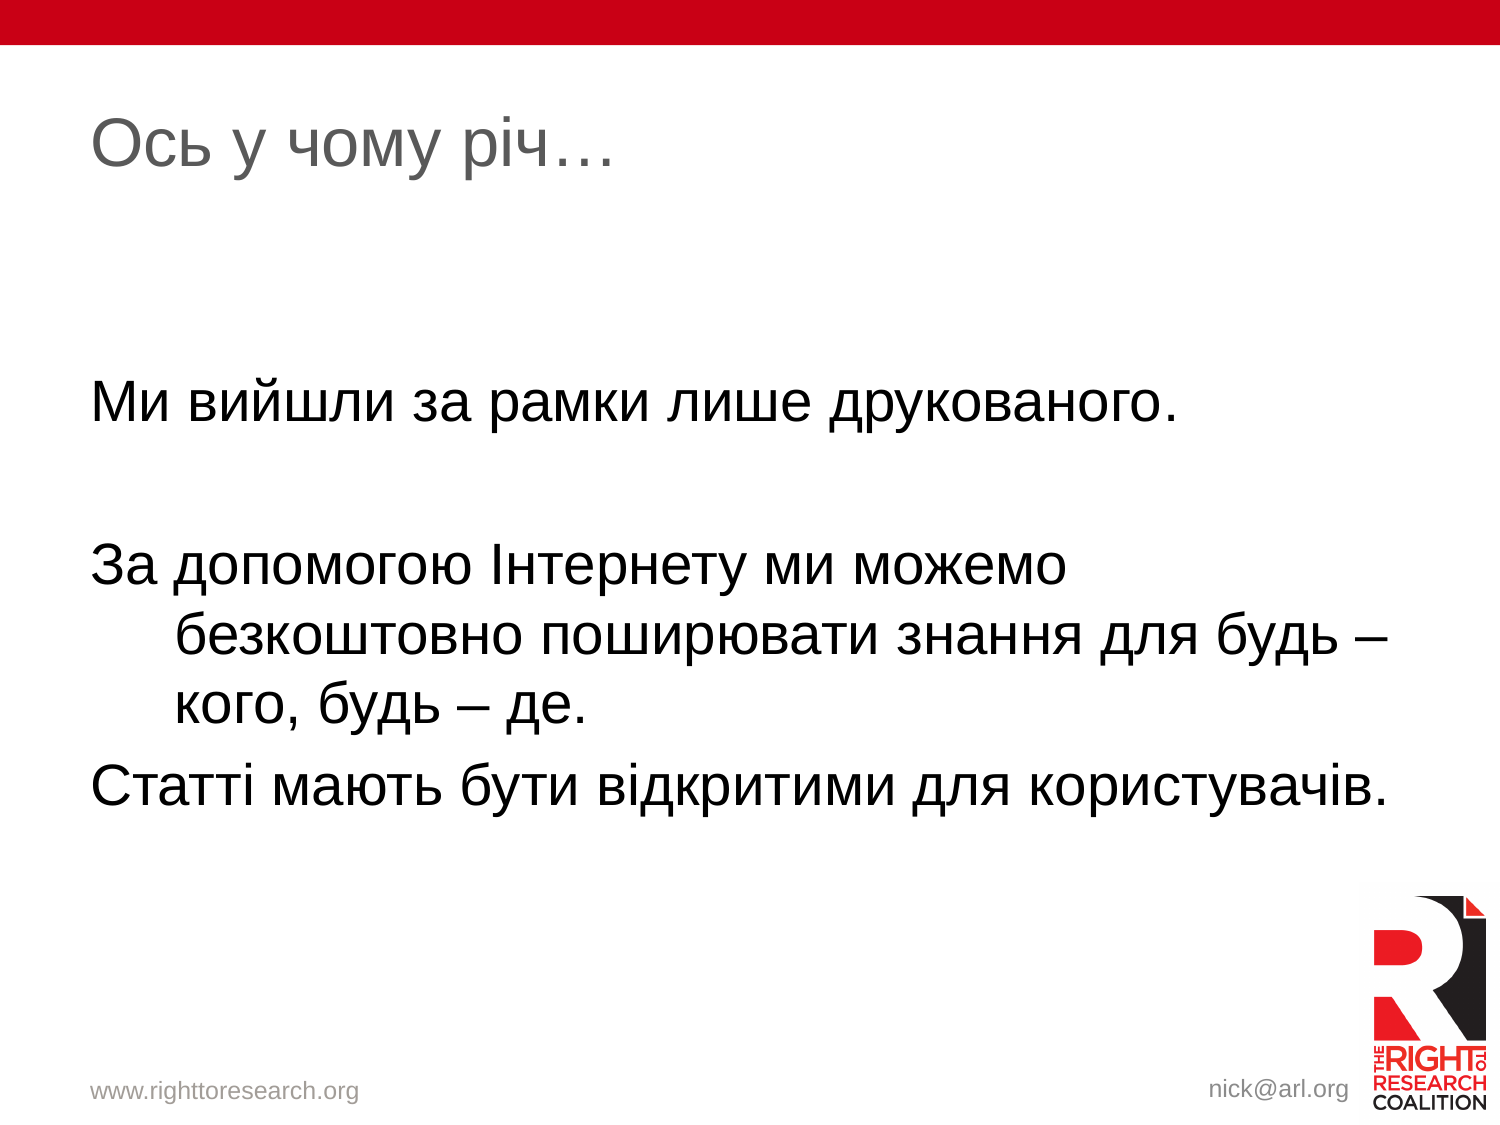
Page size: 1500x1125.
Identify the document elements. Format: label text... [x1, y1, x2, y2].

footer www.righttoresearch.org [75, 1051, 550, 1112]
text_box Ось у чому річ… [74, 45, 1425, 233]
text_box Ми вийшли за рамки лише друкованого. За допомогою Інтернету ми можемо безкоштовно поширювати знання для будь – кого, будь – де. Статті мають бути відкритими для користувачів. [74, 268, 1425, 912]
picture [1359, 882, 1500, 1125]
